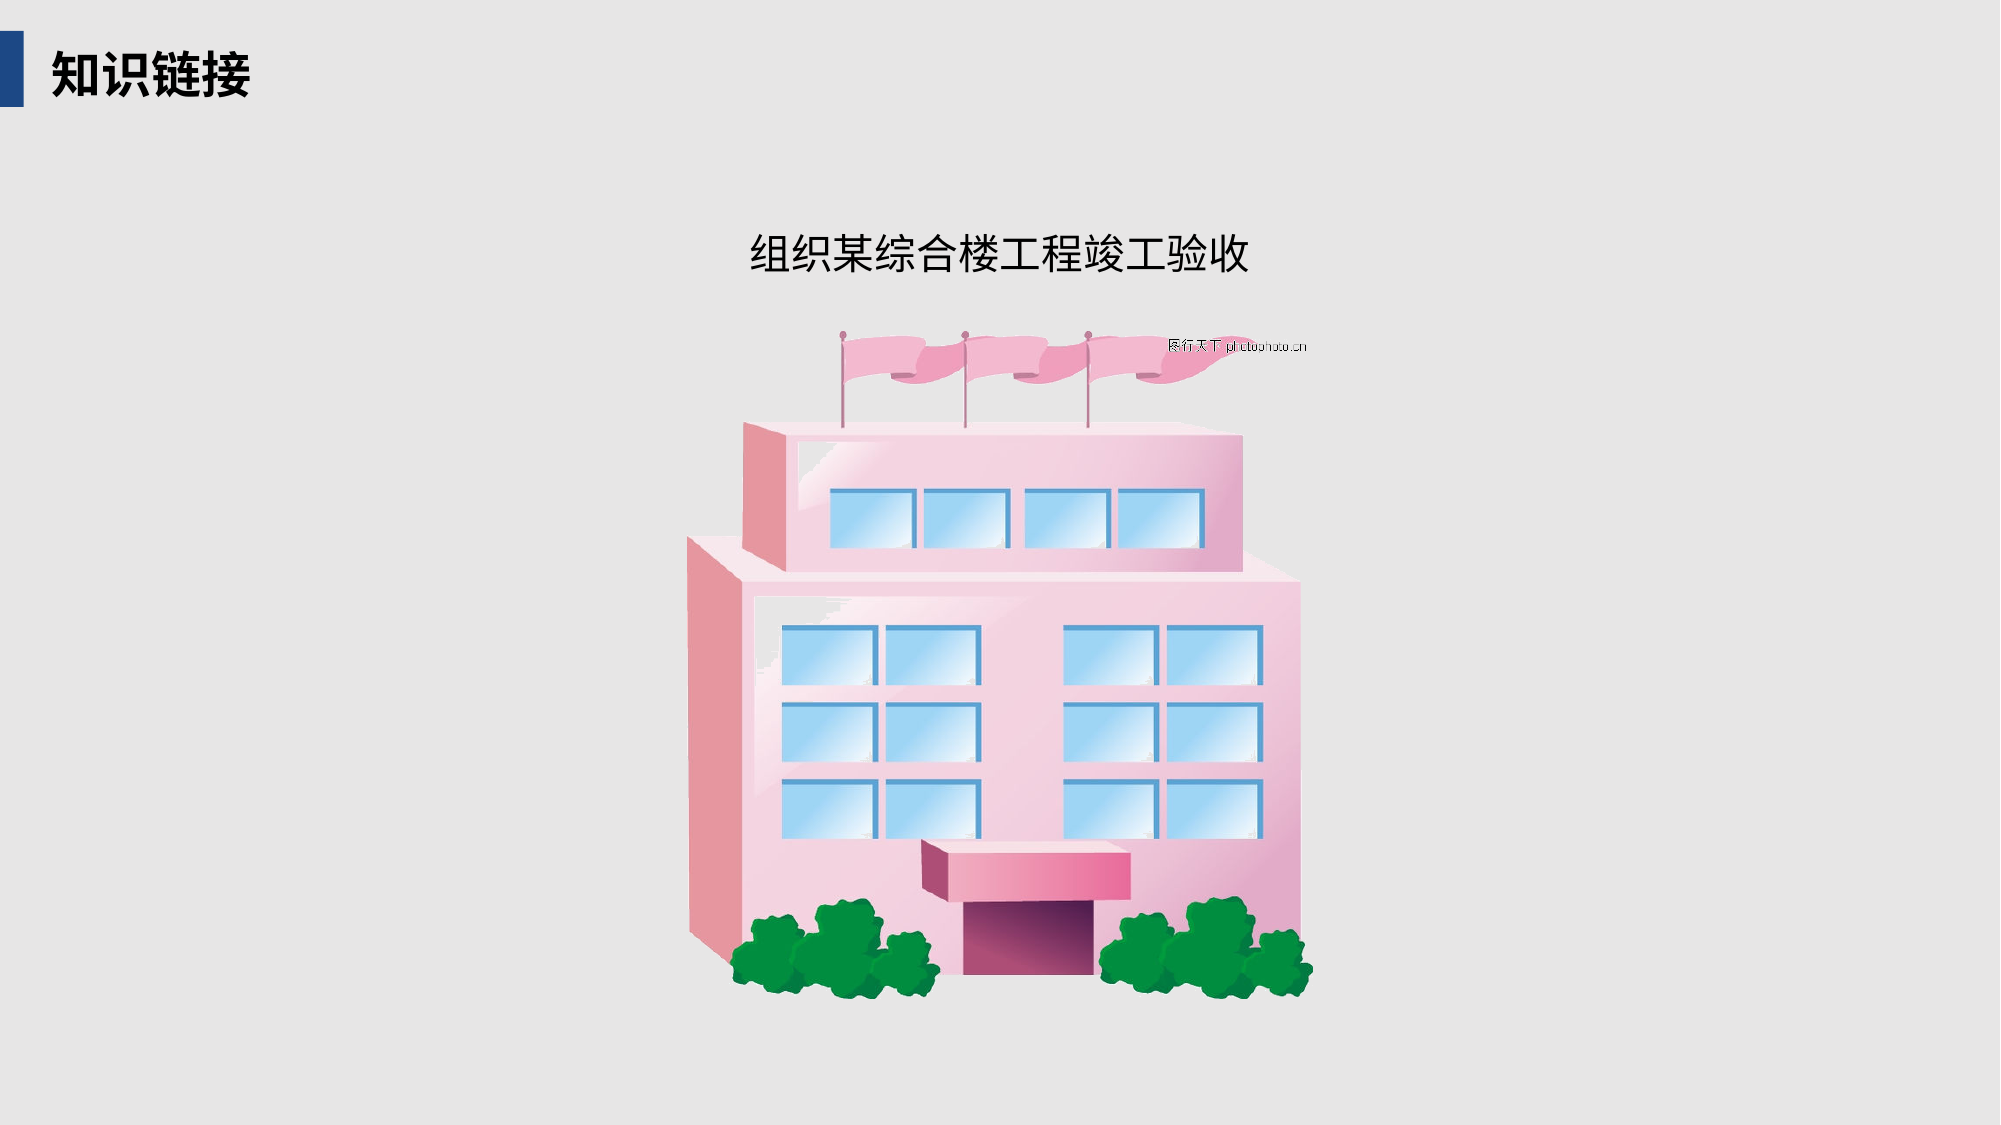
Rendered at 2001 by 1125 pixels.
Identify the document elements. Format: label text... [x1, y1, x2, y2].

text_box 知识链接 [36, 36, 267, 111]
text_box [0, 30, 24, 107]
text_box 组织某综合楼工程竣工验收 [734, 220, 1266, 285]
picture [687, 331, 1313, 999]
